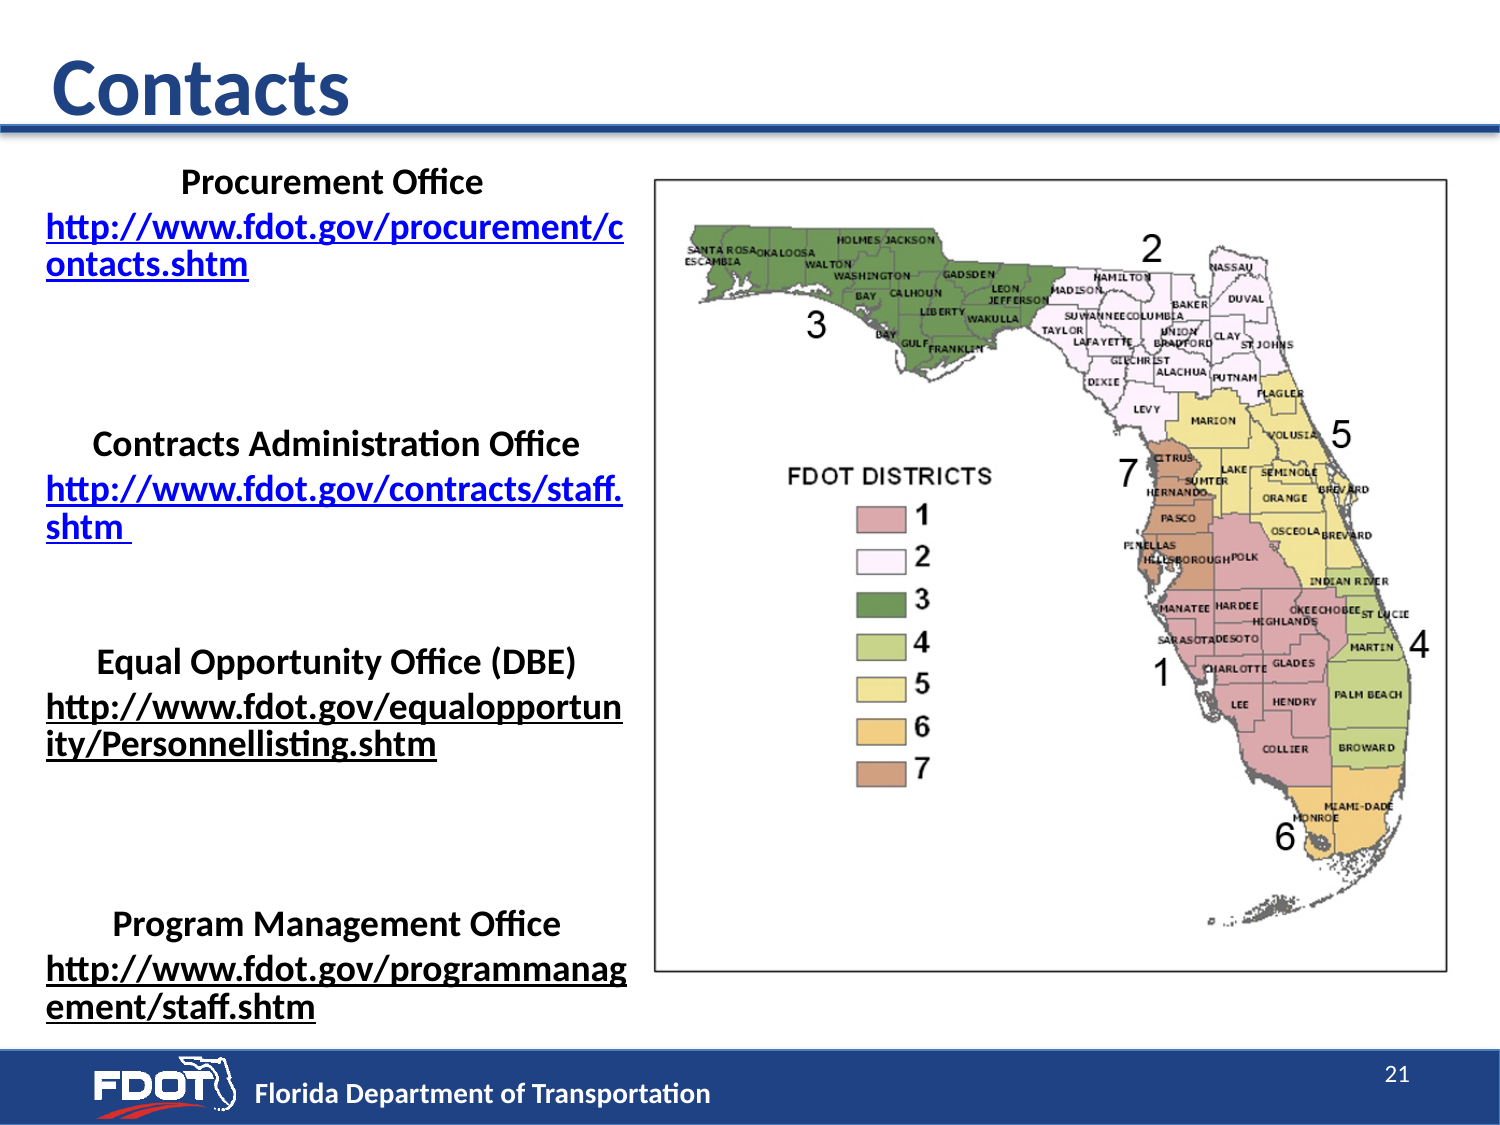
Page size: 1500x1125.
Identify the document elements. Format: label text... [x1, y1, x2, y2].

text_box [0, 124, 1500, 133]
picture [637, 162, 1463, 988]
text_box Procurement Office http://www.fdot.gov/procurement/contacts.shtm Contracts Administration Office http://www.fdot.gov/contracts/staff.shtm Equal Opportunity Office (DBE) http://www.fdot.gov/equalopportunity/Personnellisting.shtm Program Management Office http://www.fdot.gov/programmanagement/staff.shtm [30, 149, 644, 930]
text_box Contacts [37, 24, 1400, 123]
picture [89, 1053, 241, 1122]
slide_number 21 [1074, 1042, 1425, 1103]
text_box [244, 1049, 1500, 1125]
text_box [0, 1049, 1074, 1125]
text_box Florida Department of Transportation [246, 1067, 1438, 1117]
